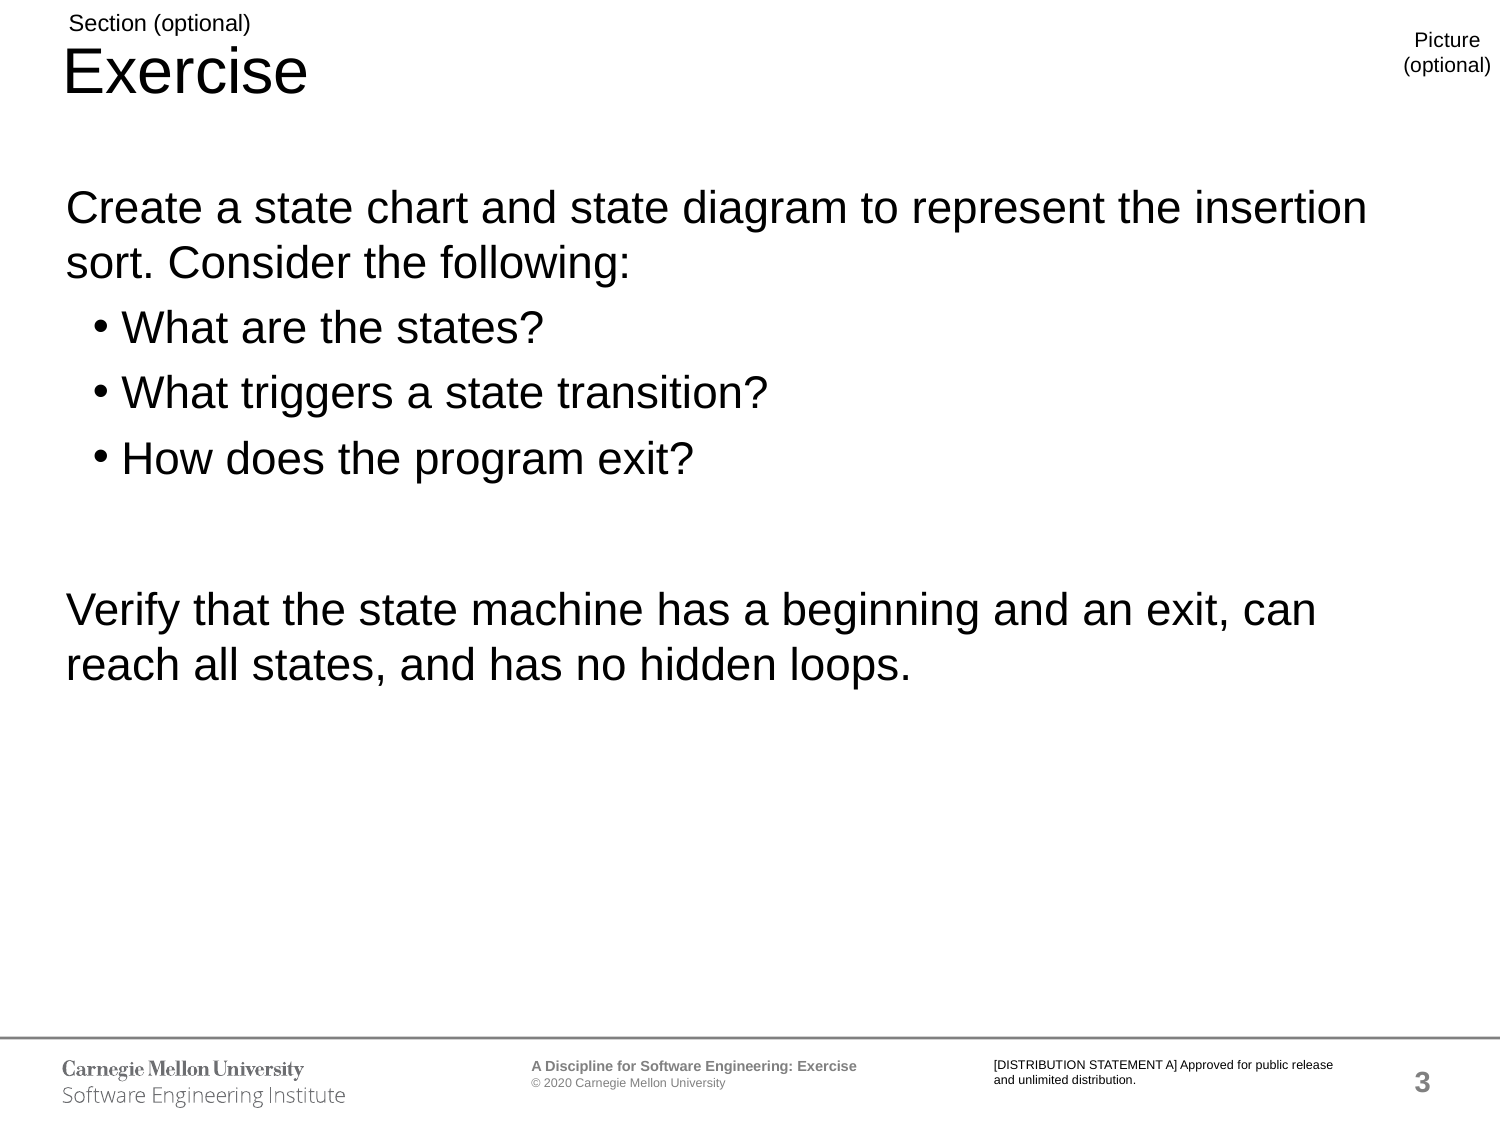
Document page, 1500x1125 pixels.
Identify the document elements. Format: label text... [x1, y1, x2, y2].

title Exercise [62, 37, 1338, 182]
list Create a state chart and state diagram to represent the insertion sort. Consider the following: What are the states? What triggers a state transition? How does the program exit? Verify that the state machine has a beginning and an exit, can reach all states, and has no hidden loops. [65, 177, 1431, 1000]
